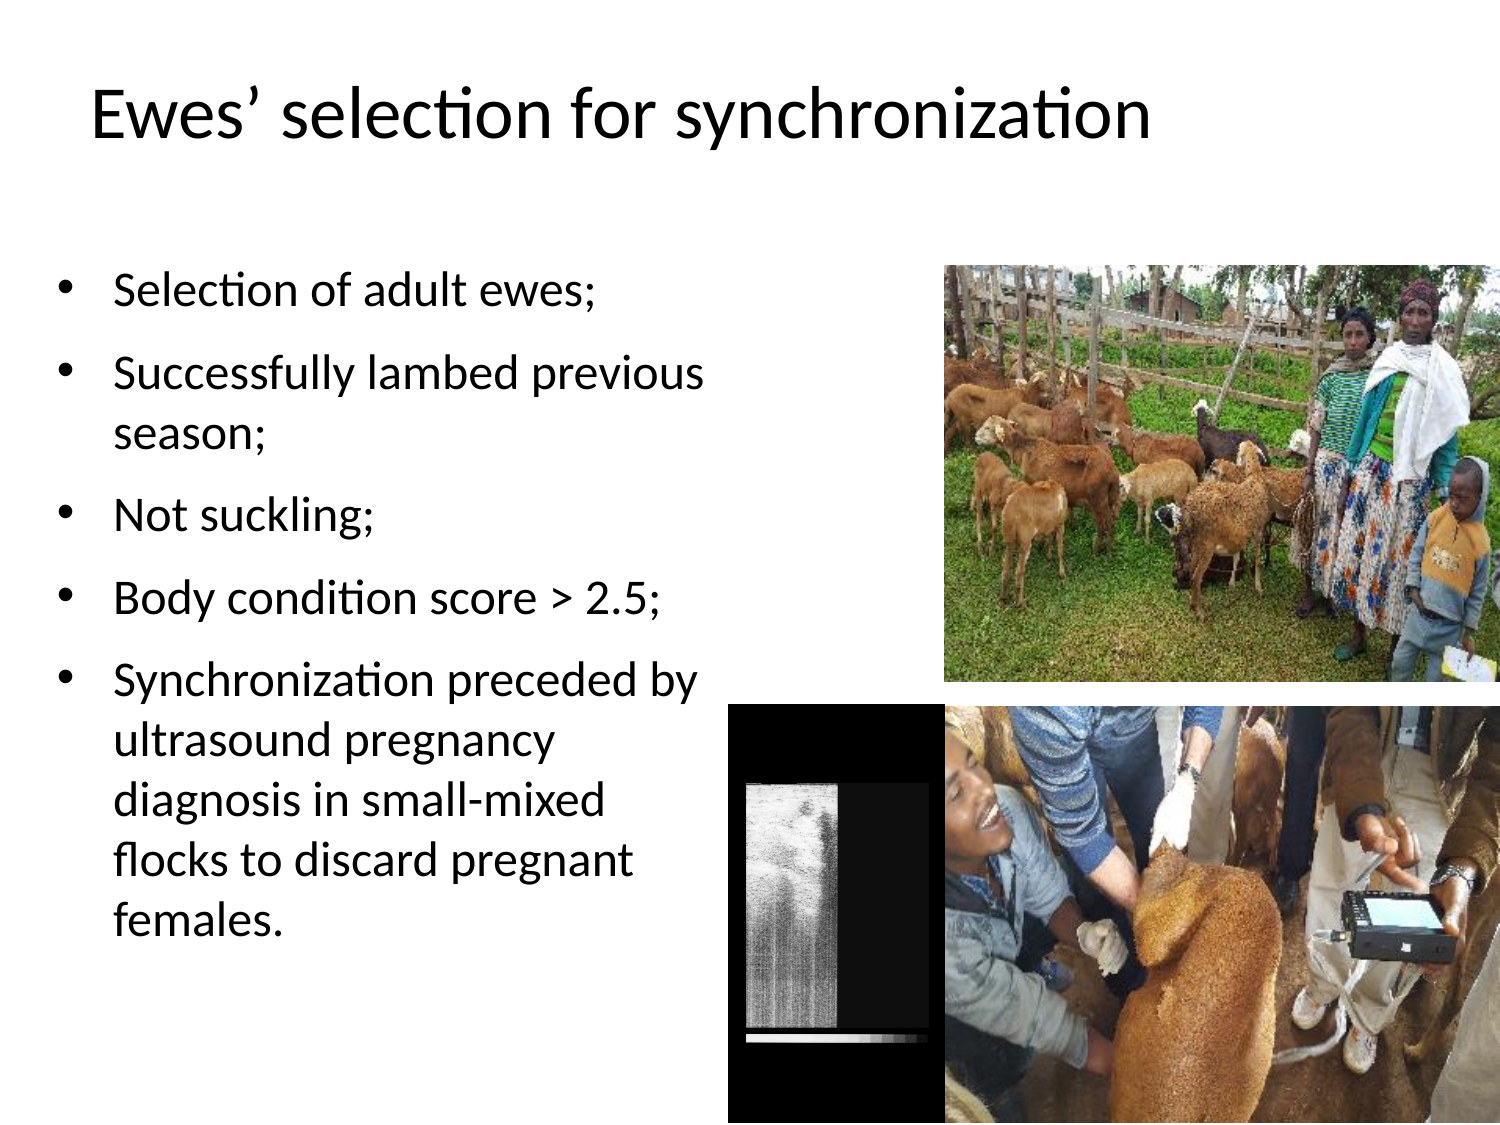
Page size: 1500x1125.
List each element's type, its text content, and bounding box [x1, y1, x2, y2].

list Selection of adult ewes; Successfully lambed previous season; Not suckling; Body condition score > 2.5; Synchronization preceded by ultrasound pregnancy diagnosis in small-mixed flocks to discard pregnant females. [41, 249, 729, 1046]
picture [728, 703, 1500, 1123]
title Ewes’ selection for synchronization [75, 14, 1425, 203]
picture [944, 264, 1500, 682]
